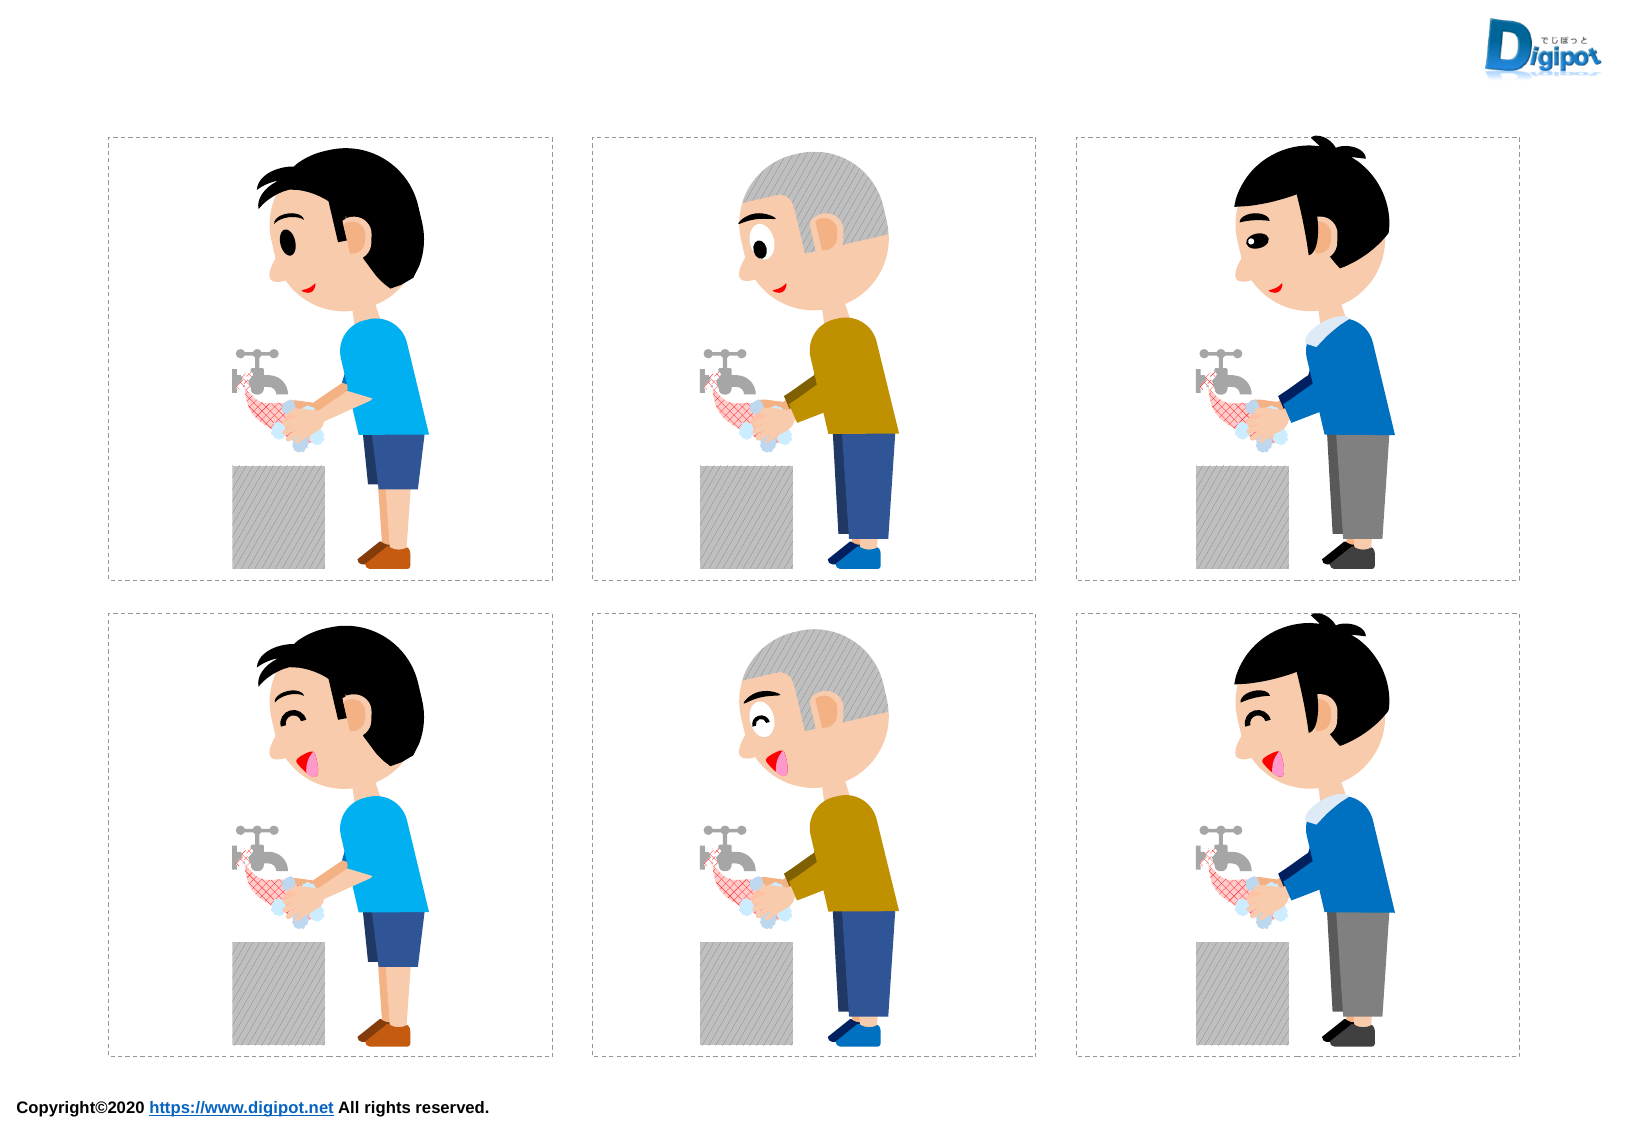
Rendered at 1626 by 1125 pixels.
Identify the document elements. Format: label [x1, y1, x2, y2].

text_box [232, 147, 426, 569]
text_box [1195, 610, 1390, 1047]
text_box [232, 625, 426, 1047]
text_box [1195, 132, 1390, 569]
text_box [700, 151, 896, 569]
picture [1485, 18, 1602, 82]
text_box [700, 629, 896, 1047]
